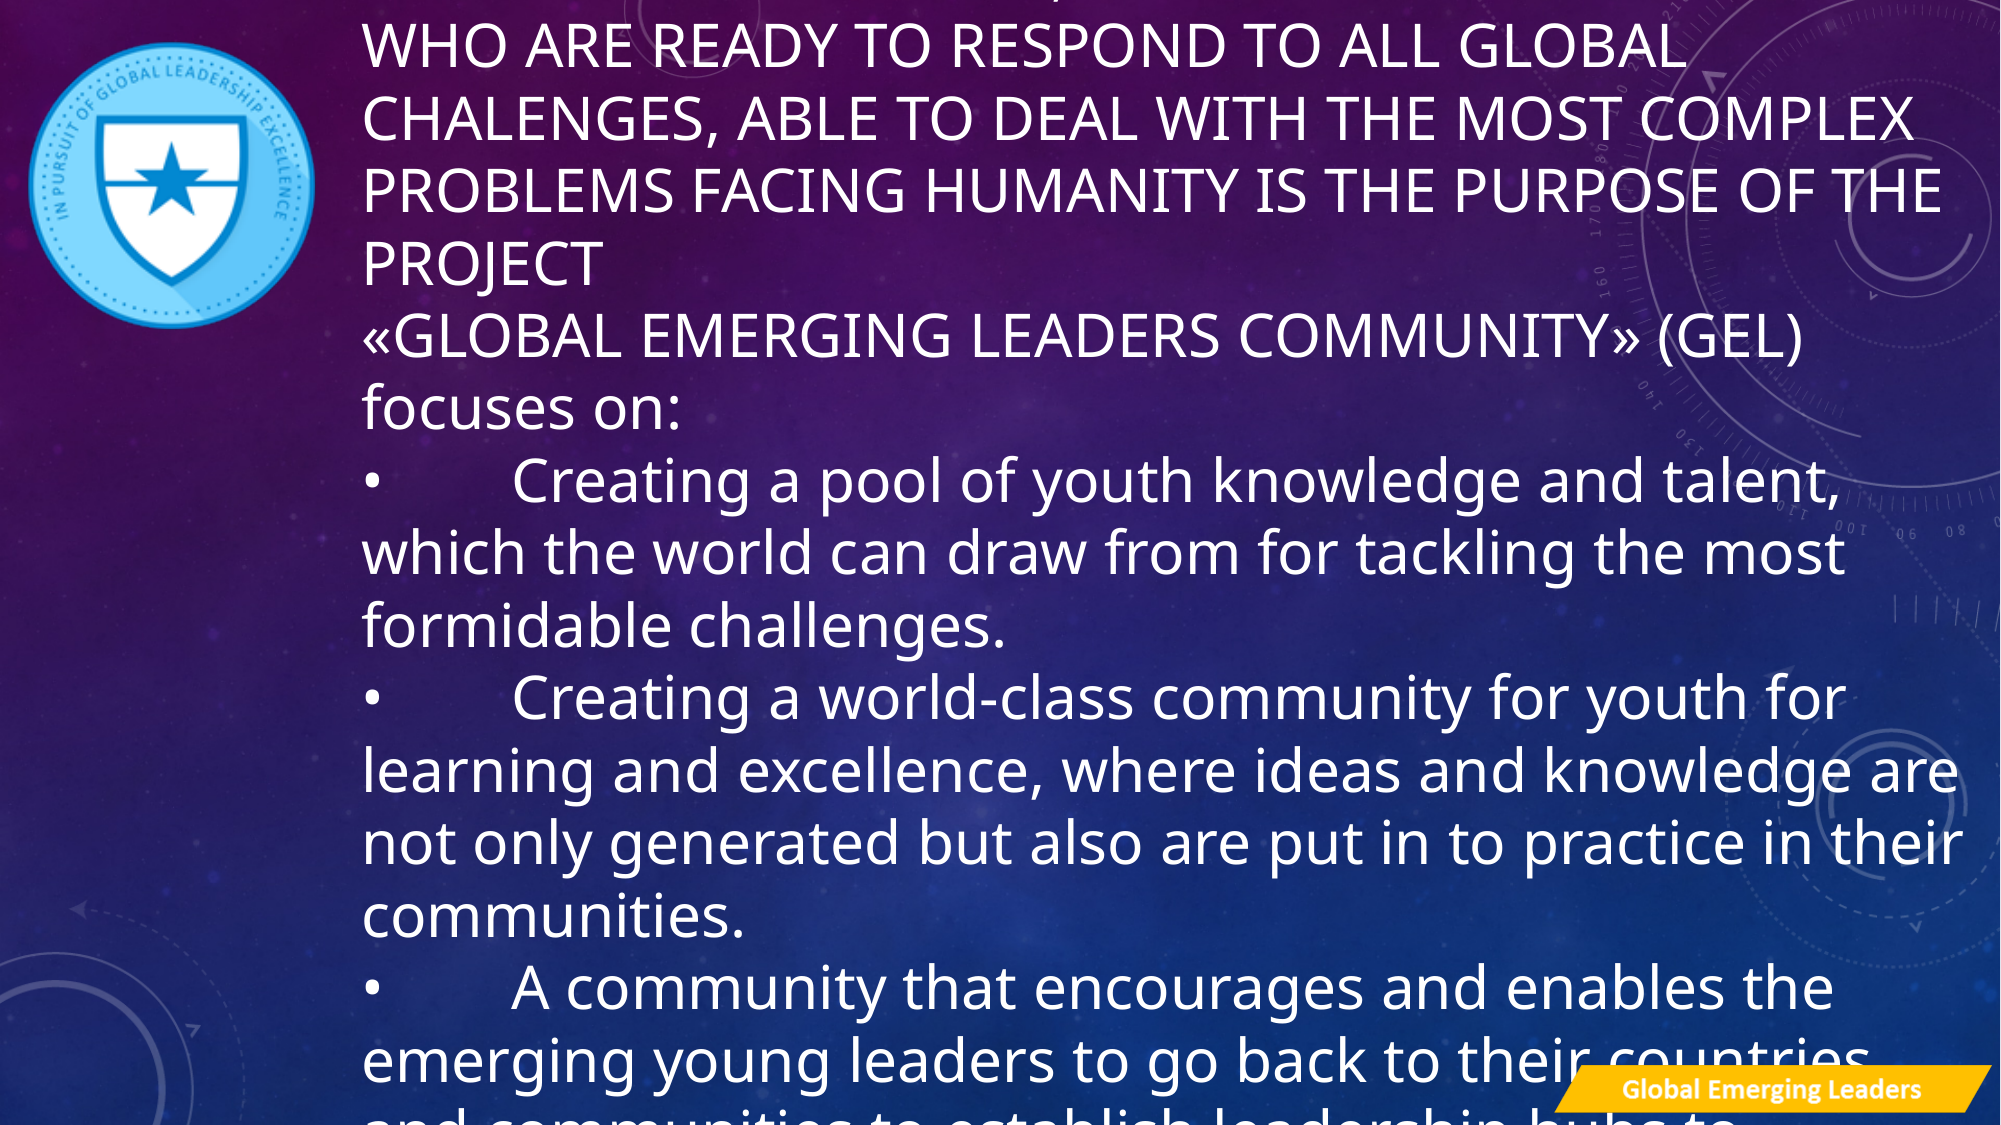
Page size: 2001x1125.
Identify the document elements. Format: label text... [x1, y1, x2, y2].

picture [0, 0, 2001, 1125]
title TO DEVELOP THE GROUP OF HIGHLY INTELLIGENT, SPIRITUALLY ADVANCED, TALENTED YOUNG PEOPLE WHO ARE READY TO RESPOND TO ALL GLOBAL CHALENGES, ABLE TO DEAL WITH THE MOST COMPLEX PROBLEMS FACING HUMANITY IS THE PURPOSE OF THE PROJECT «GLOBAL EMERGING LEADERS COMMUNITY» (GEL) focuses on: • Creating a pool of youth knowledge and talent, which the world can draw from for tackling the most formidable challenges. • Creating a world-class community for youth for learning and excellence, where ideas and knowledge are not only generated but also are put in to practice in their communities. • A community that encourages and enables the emerging young leaders to go back to their countries and communities to establish leadership hubs to positively influence more youth. [346, 473, 1996, 748]
